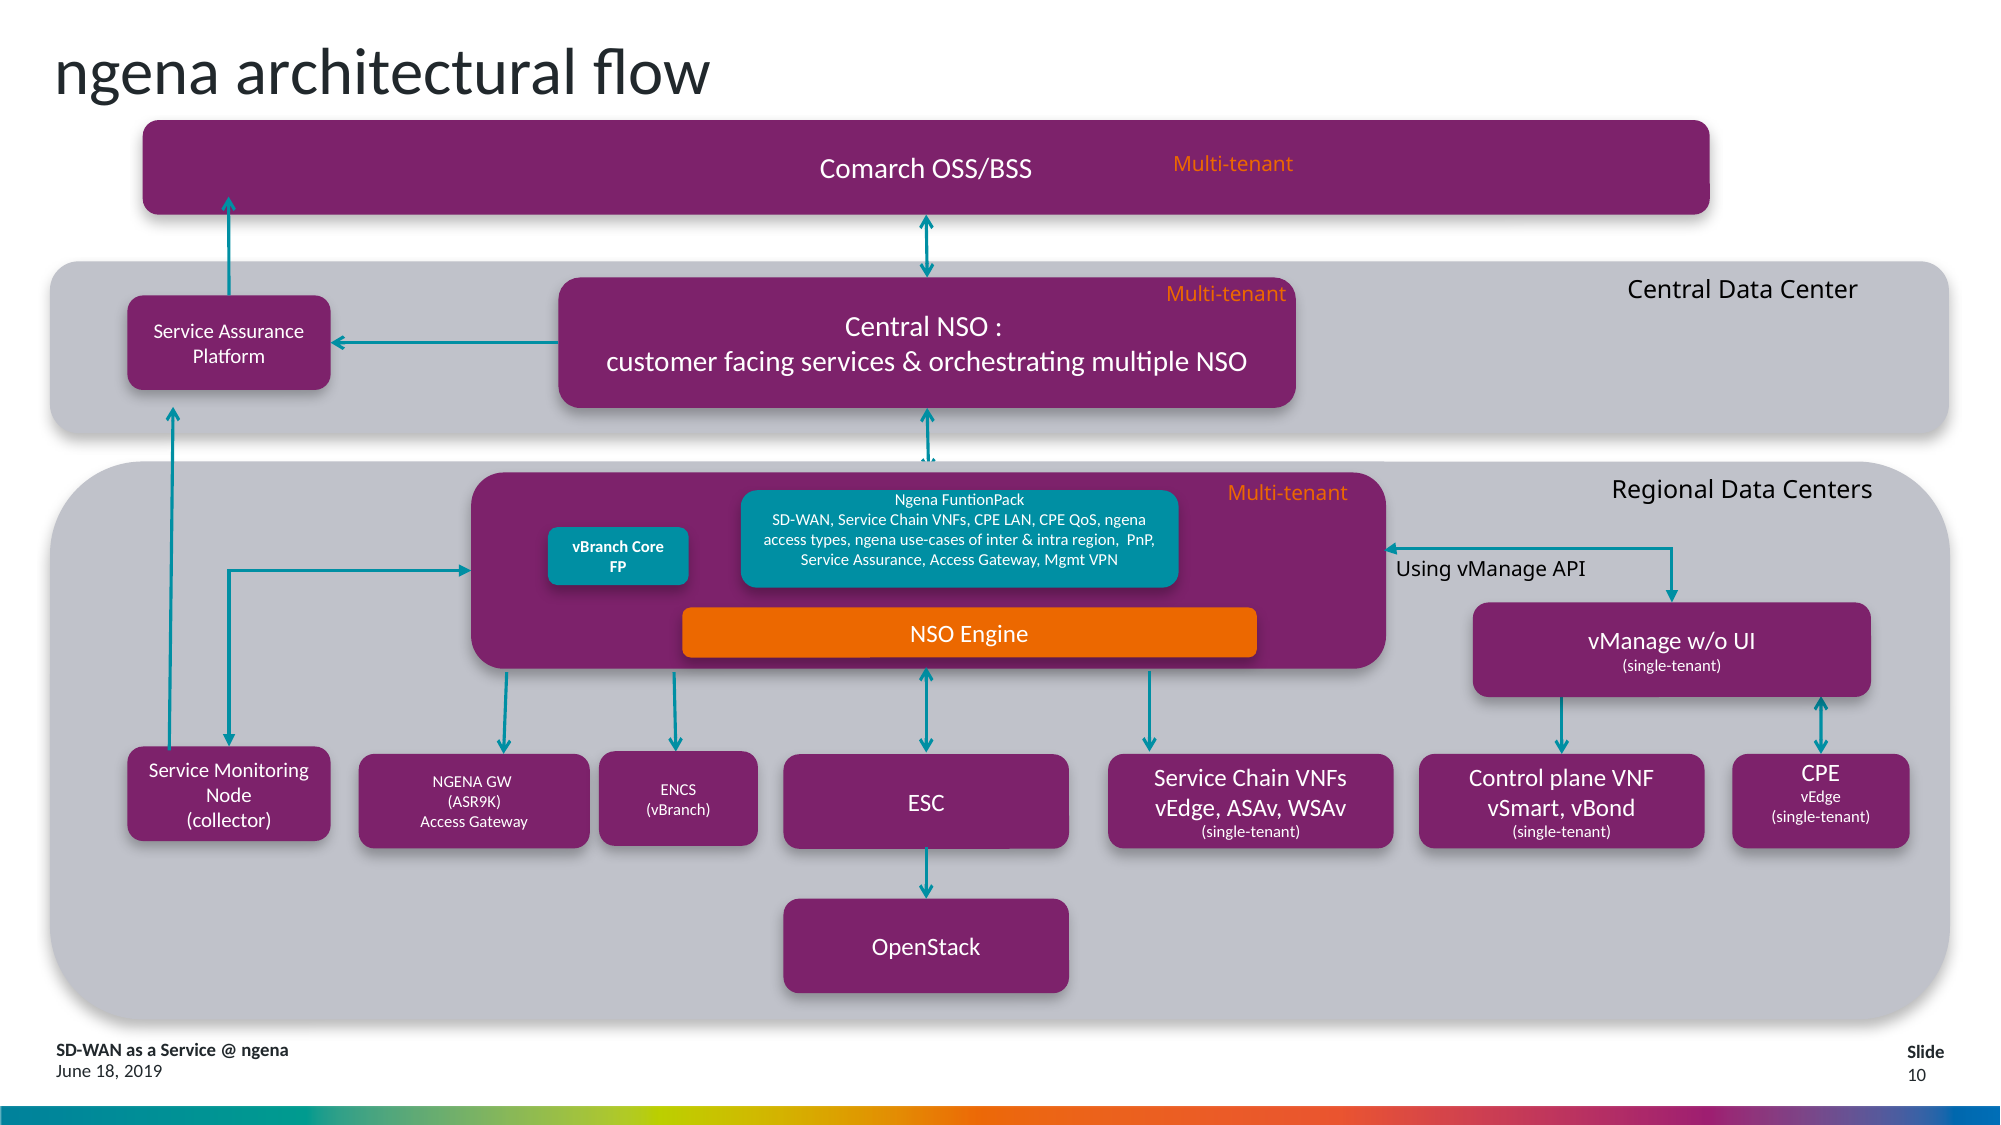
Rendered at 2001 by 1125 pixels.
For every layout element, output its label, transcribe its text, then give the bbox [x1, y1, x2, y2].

text_box Central Data Center [1612, 265, 1874, 311]
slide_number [56, 1064, 297, 1084]
text_box Comarch OSS/BSS [141, 119, 1711, 216]
text_box Central NSO : customer facing services & orchestrating multiple NSO [557, 276, 1297, 409]
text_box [169, 406, 174, 751]
slide_number Slide 9 [1907, 1040, 1969, 1090]
text_box Multi-tenant [1151, 273, 1313, 314]
text_box [48, 260, 926, 435]
title ngena architectural flow [54, 36, 1945, 173]
text_box [929, 260, 1950, 435]
footer SD-WAN as a Service @ ngena [54, 1040, 363, 1064]
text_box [49, 461, 1950, 1020]
text_box Multi-tenant [1158, 143, 1344, 183]
text_box Service Assurance Platform [126, 294, 332, 392]
picture [0, 1106, 2000, 1125]
